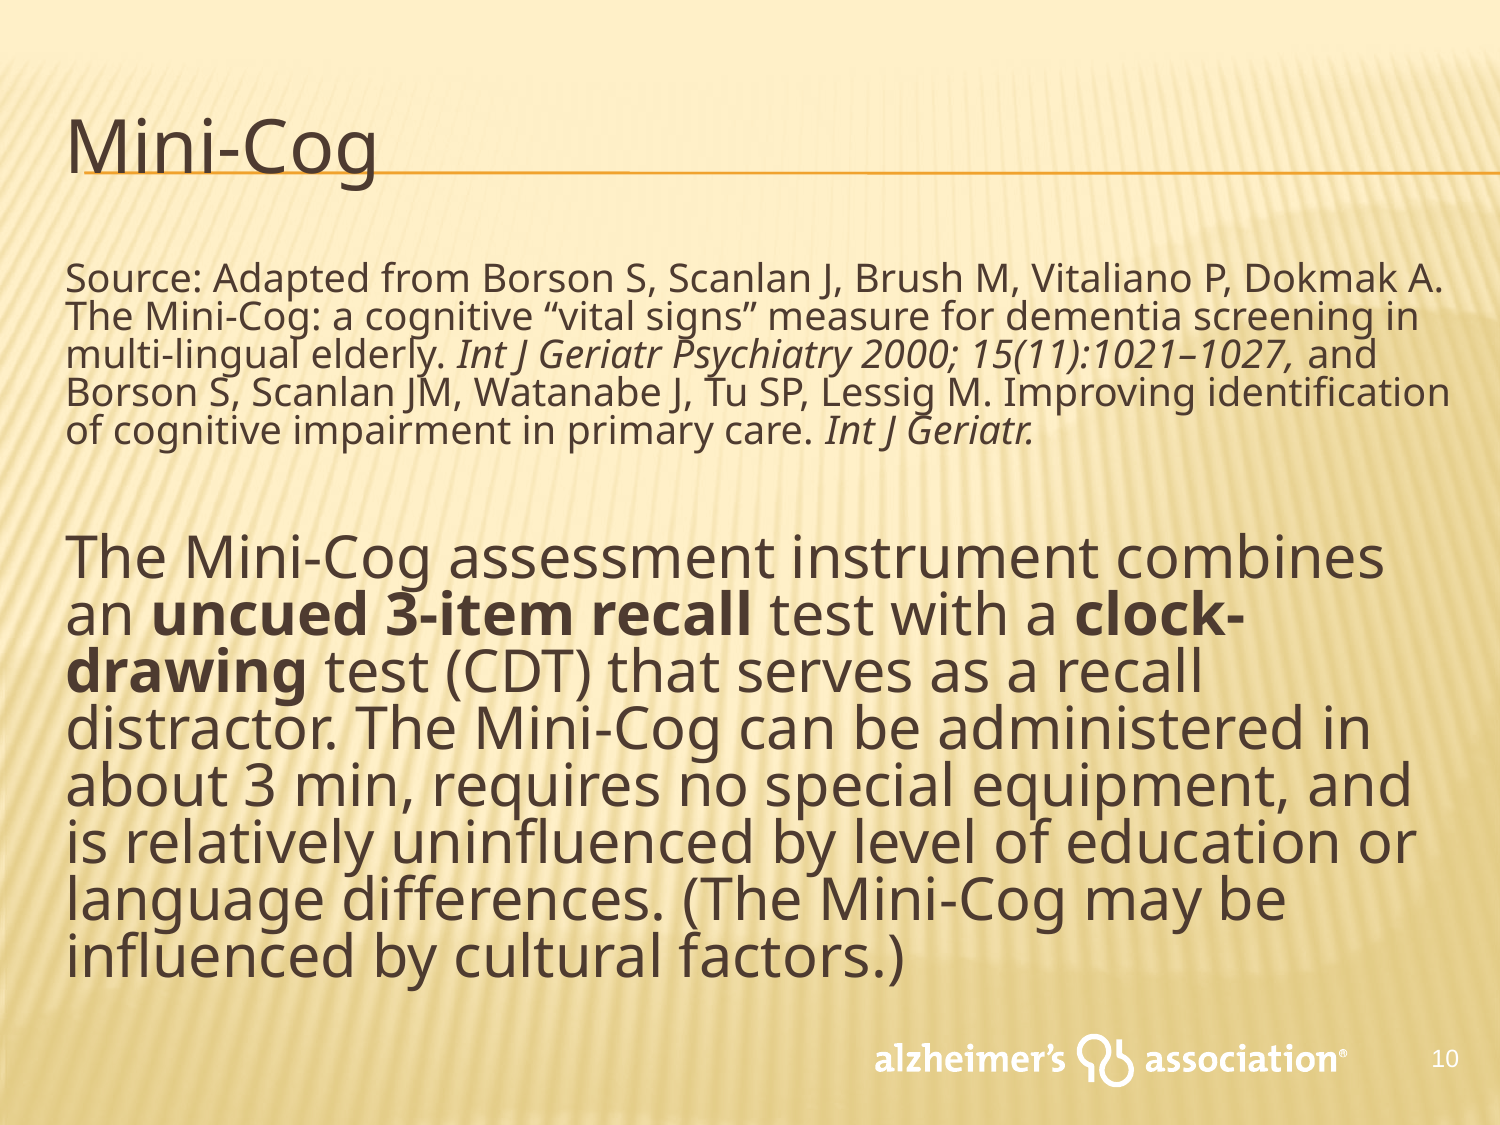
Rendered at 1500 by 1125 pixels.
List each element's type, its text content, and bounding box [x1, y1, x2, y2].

slide_number 10 [1350, 1034, 1475, 1084]
title Mini-Cog [50, 75, 1475, 213]
list Source: Adapted from Borson S, Scanlan J, Brush M, Vitaliano P, Dokmak A. The Mini-Cog: a cognitive “vital signs” measure for dementia screening in multi-lingual elderly. Int J Geriatr Psychiatry 2000; 15(11):1021–1027, and Borson S, Scanlan JM, Watanabe J, Tu SP, Lessig M. Improving identification of cognitive impairment in primary care. Int J Geriatr. The Mini-Cog assessment instrument combines an uncued 3-item recall test with a clock-drawing test (CDT) that serves as a recall distractor. The Mini-Cog can be administered in about 3 min, requires no special equipment, and is relatively uninfluenced by level of education or language differences. (The Mini-Cog may be influenced by cultural factors.) [49, 254, 1476, 998]
